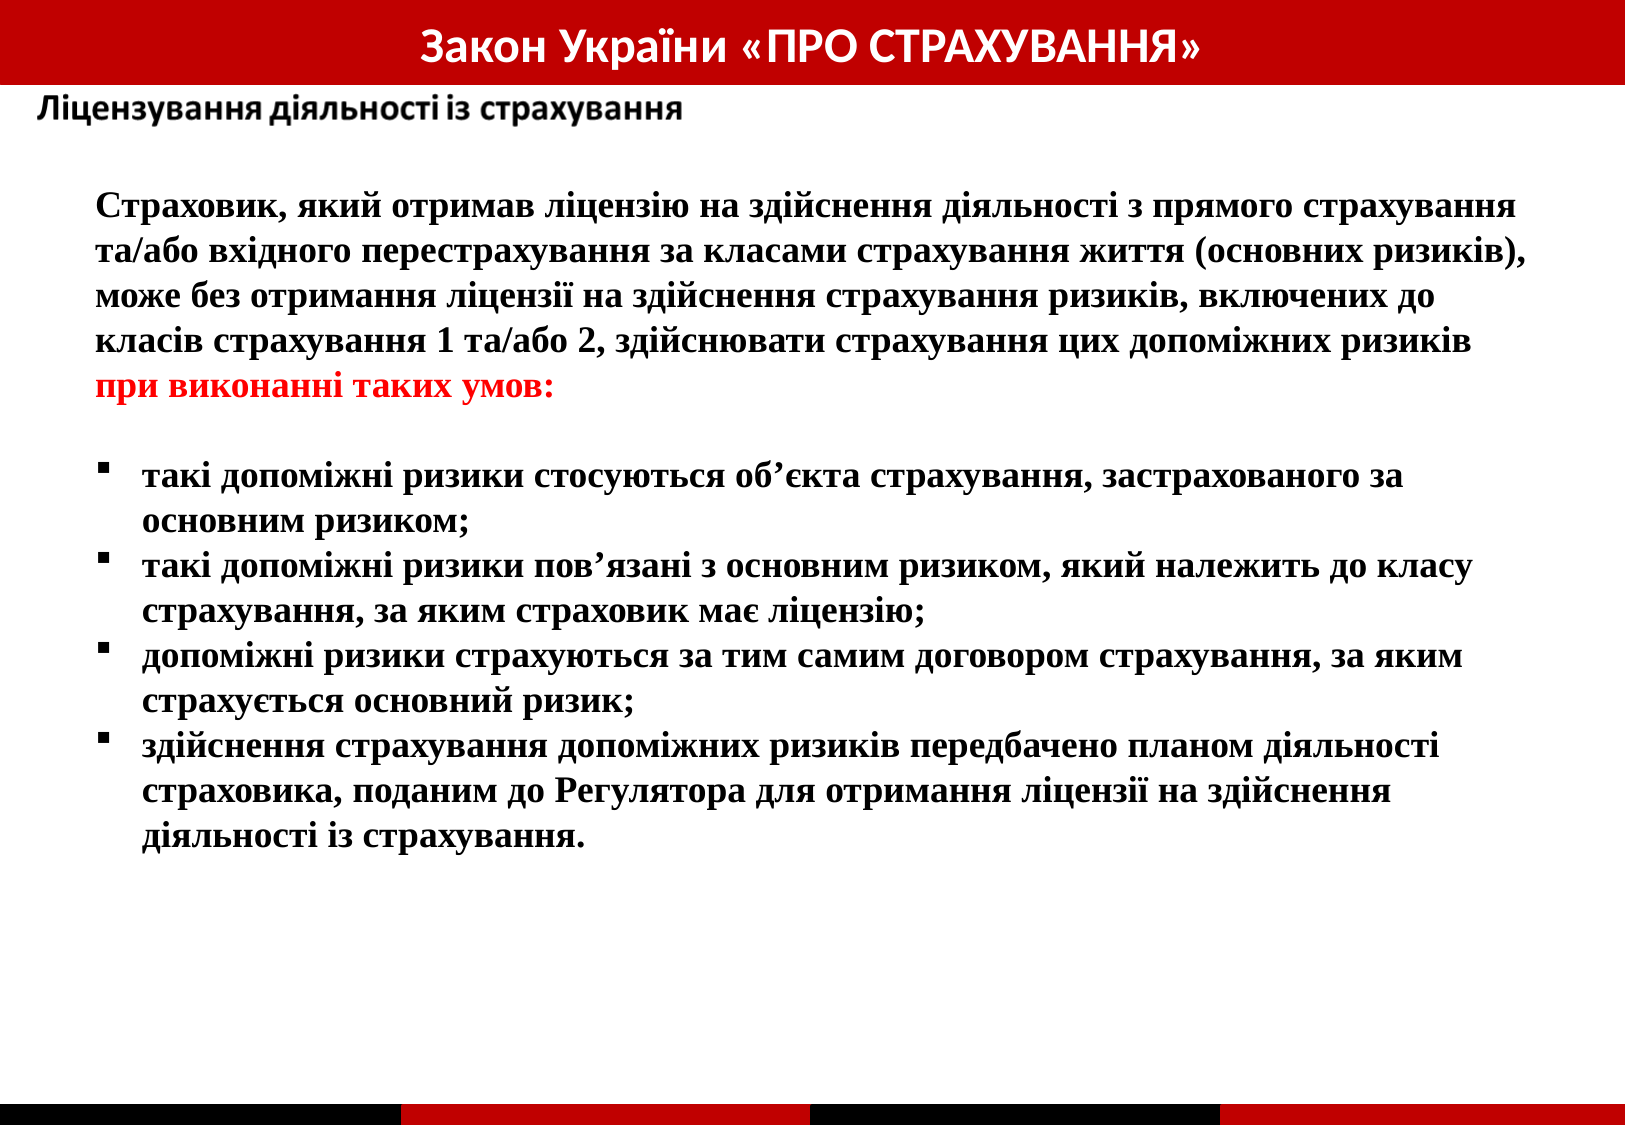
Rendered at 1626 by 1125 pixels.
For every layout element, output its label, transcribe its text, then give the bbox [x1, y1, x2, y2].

text_box Закон України «ПРО СТРАХУВАННЯ» [0, 0, 1625, 85]
text_box [401, 1104, 810, 1125]
text_box [810, 1104, 1220, 1125]
text_box [0, 1104, 401, 1125]
text_box [1220, 1104, 1625, 1125]
text_box Страховик, який отримав ліцензію на здійснення діяльності з прямого страхування та/або вхідного перестрахування за класами страхування життя (основних ризиків), може без отримання ліцензії на здійснення страхування ризиків, включених до класів страхування 1 та/або 2, здійснювати страхування цих допоміжних ризиків при виконанні таких умов: такі допоміжні ризики стосуються об’єкта страхування, застрахованого за основним ризиком; такі допоміжні ризики пов’язані з основним ризиком, який належить до класу страхування, за яким страховик має ліцензію; допоміжні ризики страхуються за тим самим договором страхування, за яким страхується основний ризик; здійснення страхування допоміжних ризиків передбачено планом діяльності страховика, поданим до Регулятора для отримання ліцензії на здійснення діяльності із страхування. [80, 172, 1545, 863]
picture [12, 71, 838, 153]
